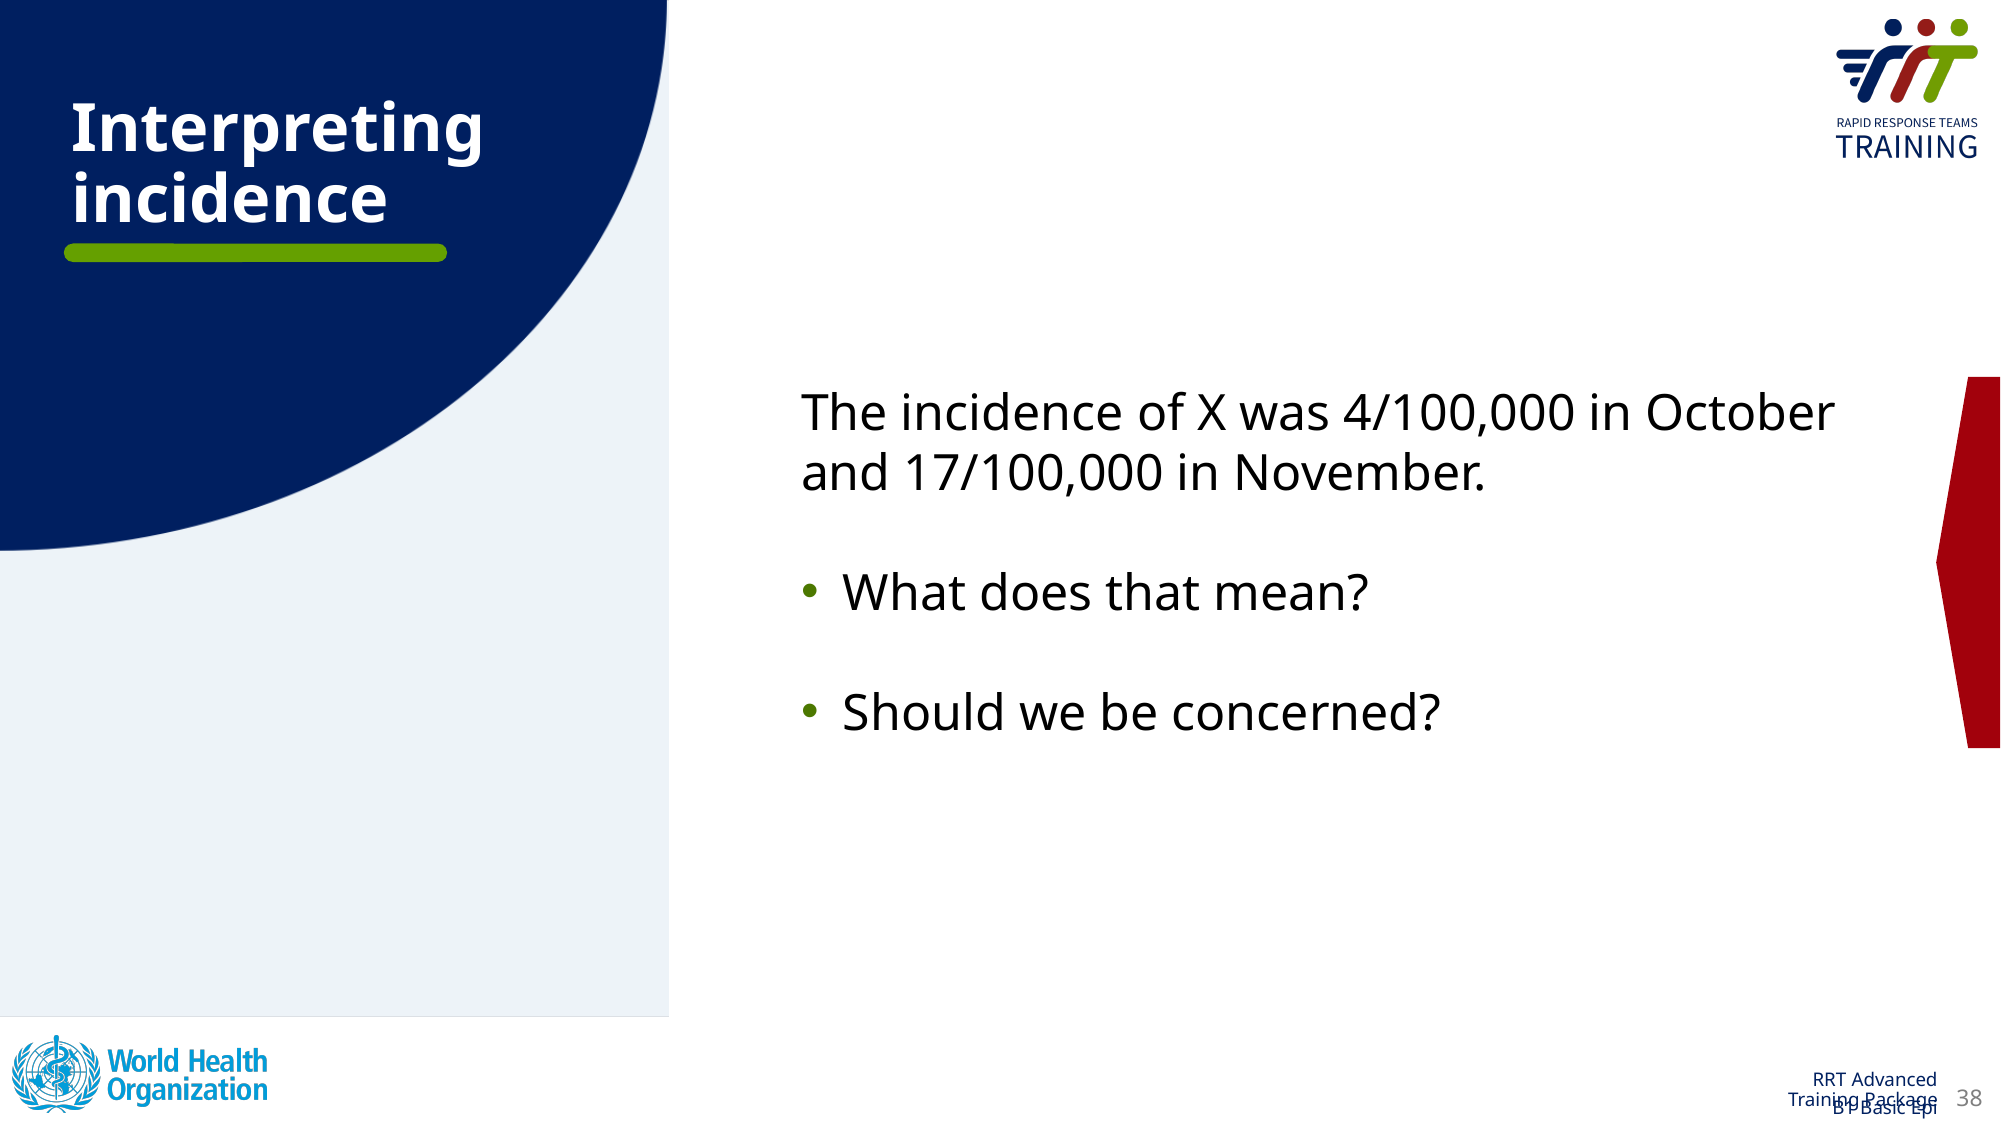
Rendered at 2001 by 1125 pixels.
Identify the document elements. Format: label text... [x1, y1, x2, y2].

picture [12, 1035, 267, 1113]
picture [58, 1050, 64, 1058]
text_box The incidence of X was 4/100,000 in October and 17/100,000 in November. What does that mean? Should we be concerned? [793, 373, 1916, 748]
text_box Interpreting incidence [63, 87, 600, 244]
picture [12, 1083, 48, 1113]
picture [1835, 19, 1978, 167]
picture [0, 0, 669, 1018]
text_box [63, 243, 448, 263]
